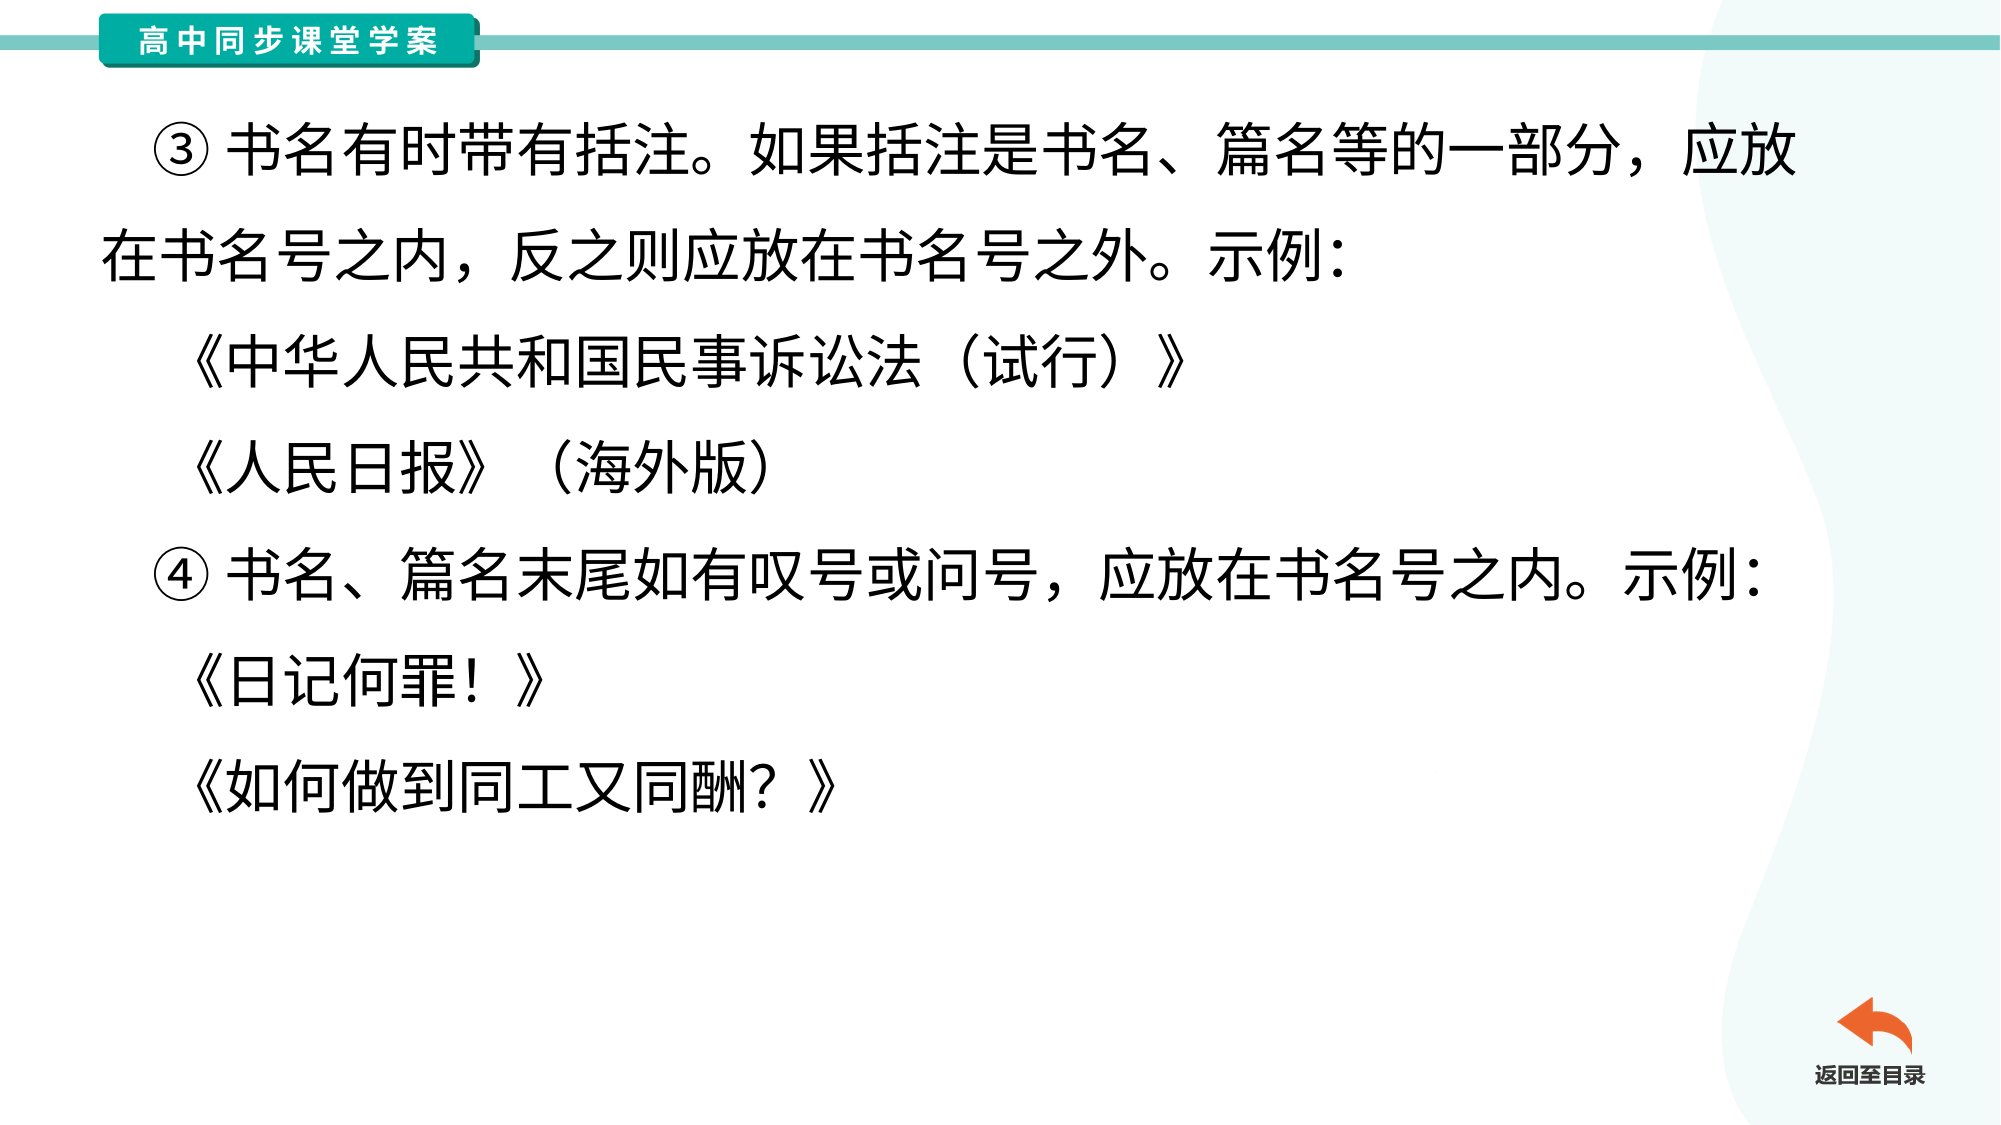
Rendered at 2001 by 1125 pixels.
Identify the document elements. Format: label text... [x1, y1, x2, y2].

picture [0, 0, 2000, 1125]
text_box ③书名有时带有括注。如果括注是书名、篇名等的一部分，应放 在书名号之内，反之则应放在书名号之外。示例： 《中华人民共和国民事诉讼法（试行）》 《人民日报》（海外版） ④书名、篇名末尾如有叹号或问号，应放在书名号之内。示例： 《日记何罪！》 《如何做到同工又同酬？》 [100, 76, 1899, 821]
